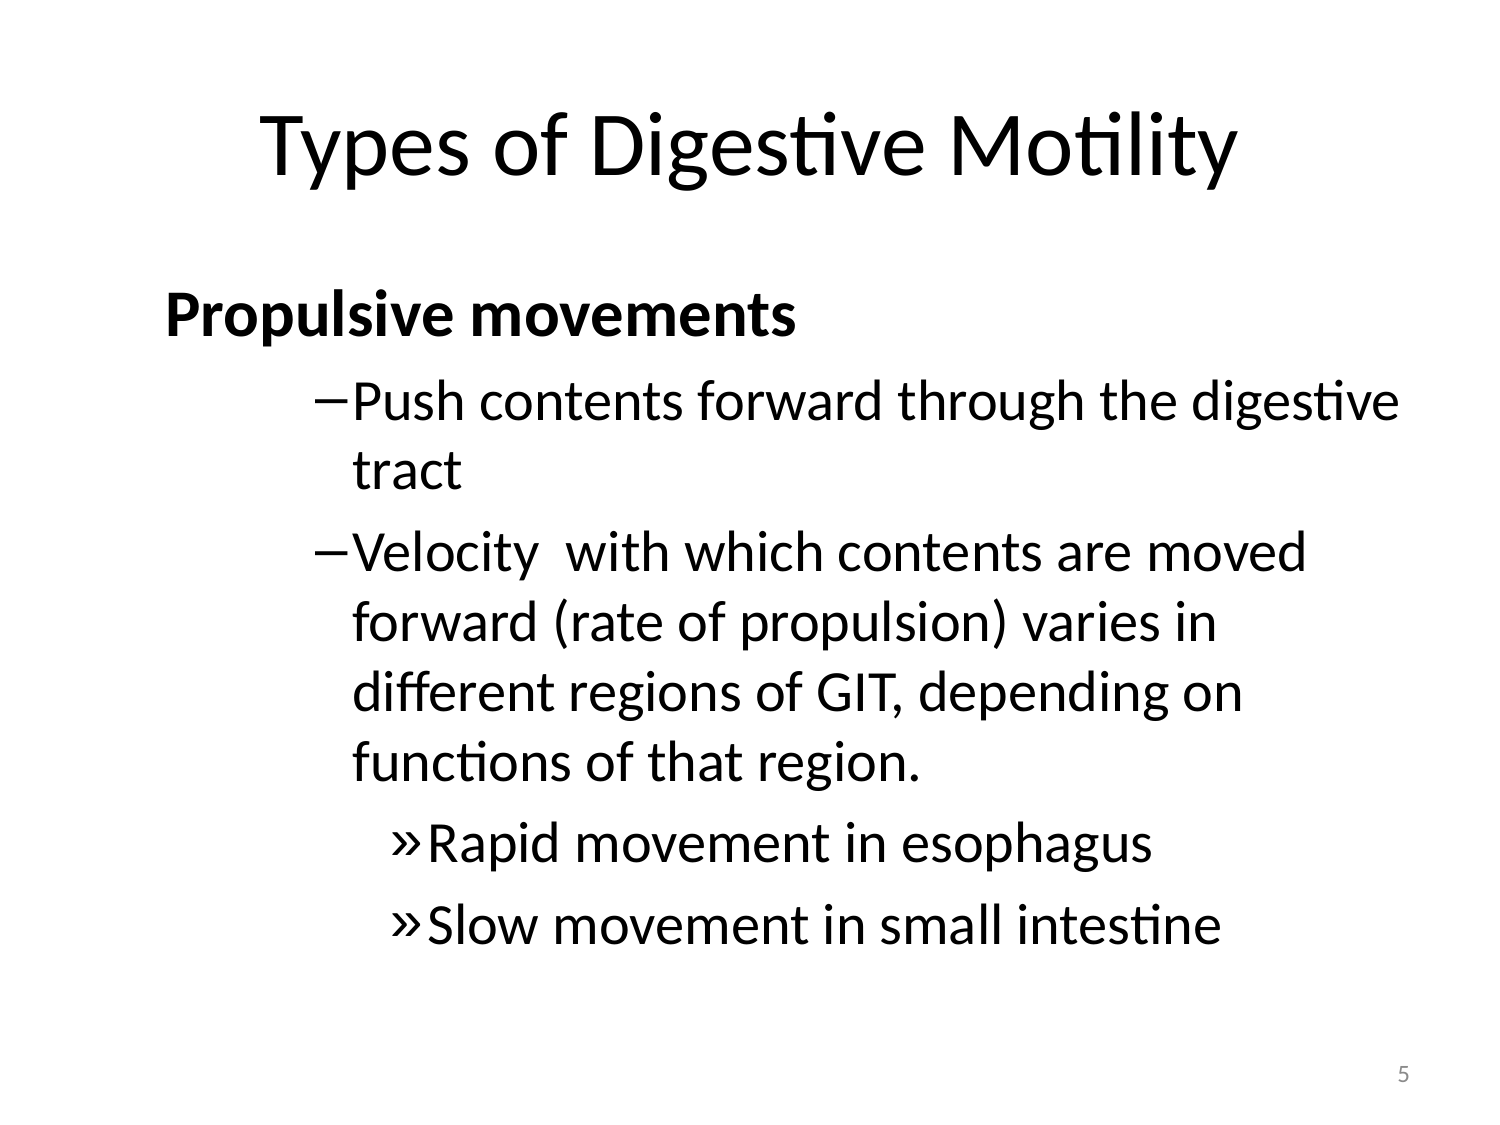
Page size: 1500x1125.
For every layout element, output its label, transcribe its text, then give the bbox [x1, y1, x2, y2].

list Propulsive movements Push contents forward through the digestive tract Velocity with which contents are moved forward (rate of propulsion) varies in different regions of GIT, depending on functions of that region. Rapid movement in esophagus Slow movement in small intestine [75, 262, 1425, 1005]
slide_number 5 [1074, 1042, 1425, 1103]
title Types of Digestive Motility [75, 45, 1425, 233]
